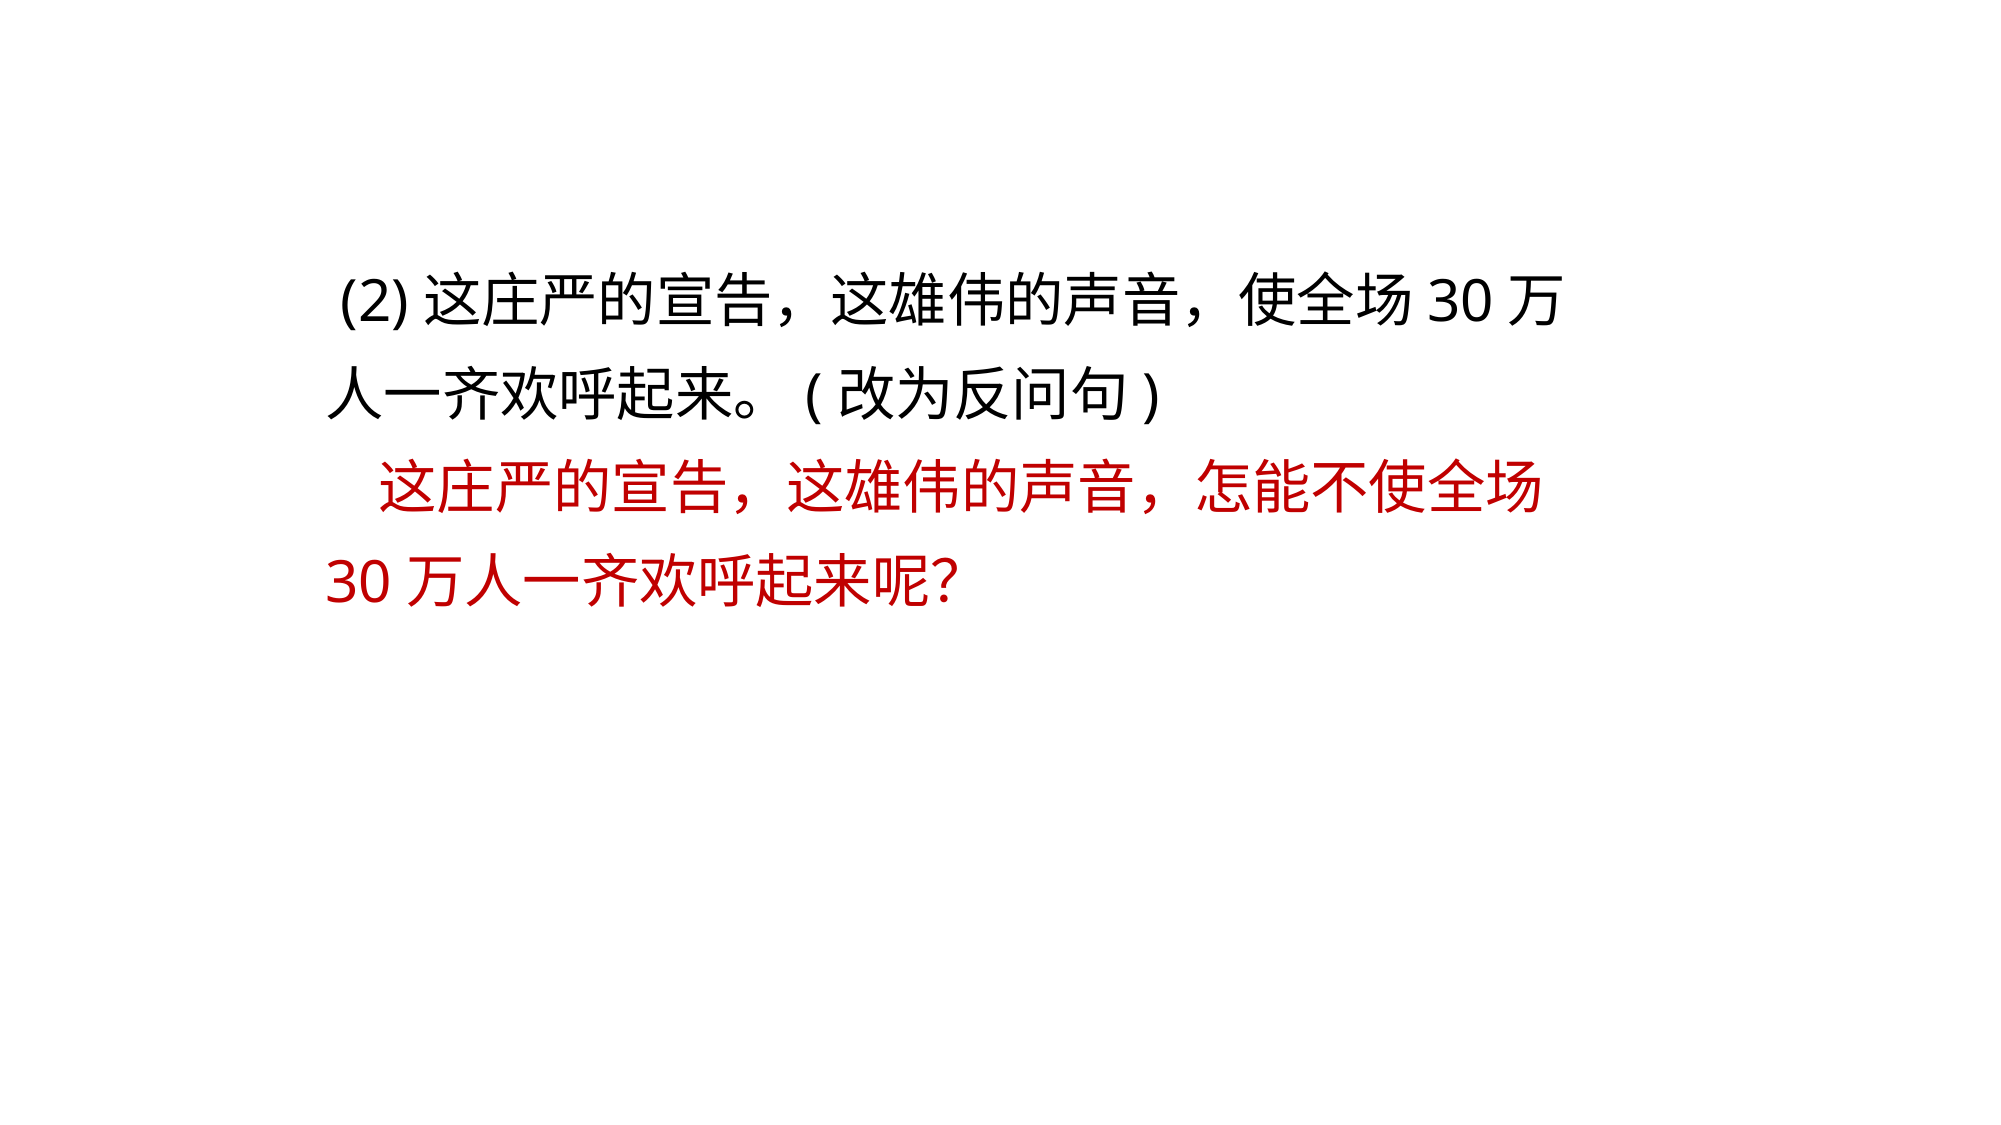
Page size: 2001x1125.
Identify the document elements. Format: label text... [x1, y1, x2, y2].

list (2)这庄严的宣告，这雄伟的声音，使全场30万人一齐欢呼起来。(改为反问句) 这庄严的宣告，这雄伟的声音，怎能不使全场30万人一齐欢呼起来呢？ [310, 231, 1605, 781]
